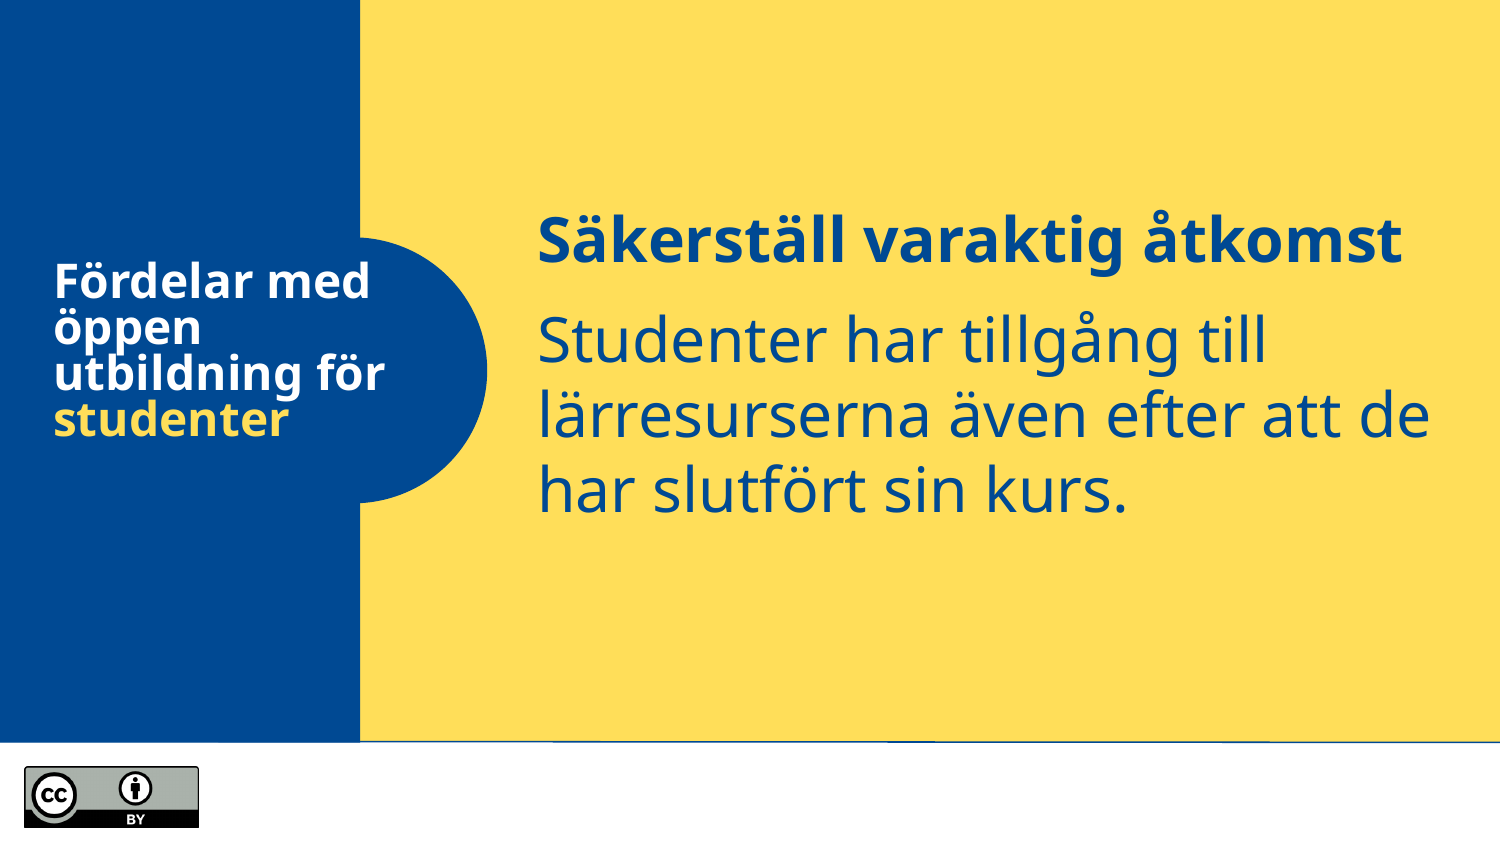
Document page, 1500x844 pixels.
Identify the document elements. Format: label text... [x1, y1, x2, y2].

text_box [304, 237, 401, 246]
text_box [0, 0, 361, 740]
text_box Fördelar med öppen utbildning för studenter [38, 246, 421, 461]
text_box Säkerställ varaktig åtkomst Studenter har tillgång till lärresurserna även efter att de har slutfört sin kurs. [518, 181, 1500, 544]
text_box [254, 255, 488, 504]
text_box [0, 750, 1500, 844]
picture [24, 765, 199, 828]
